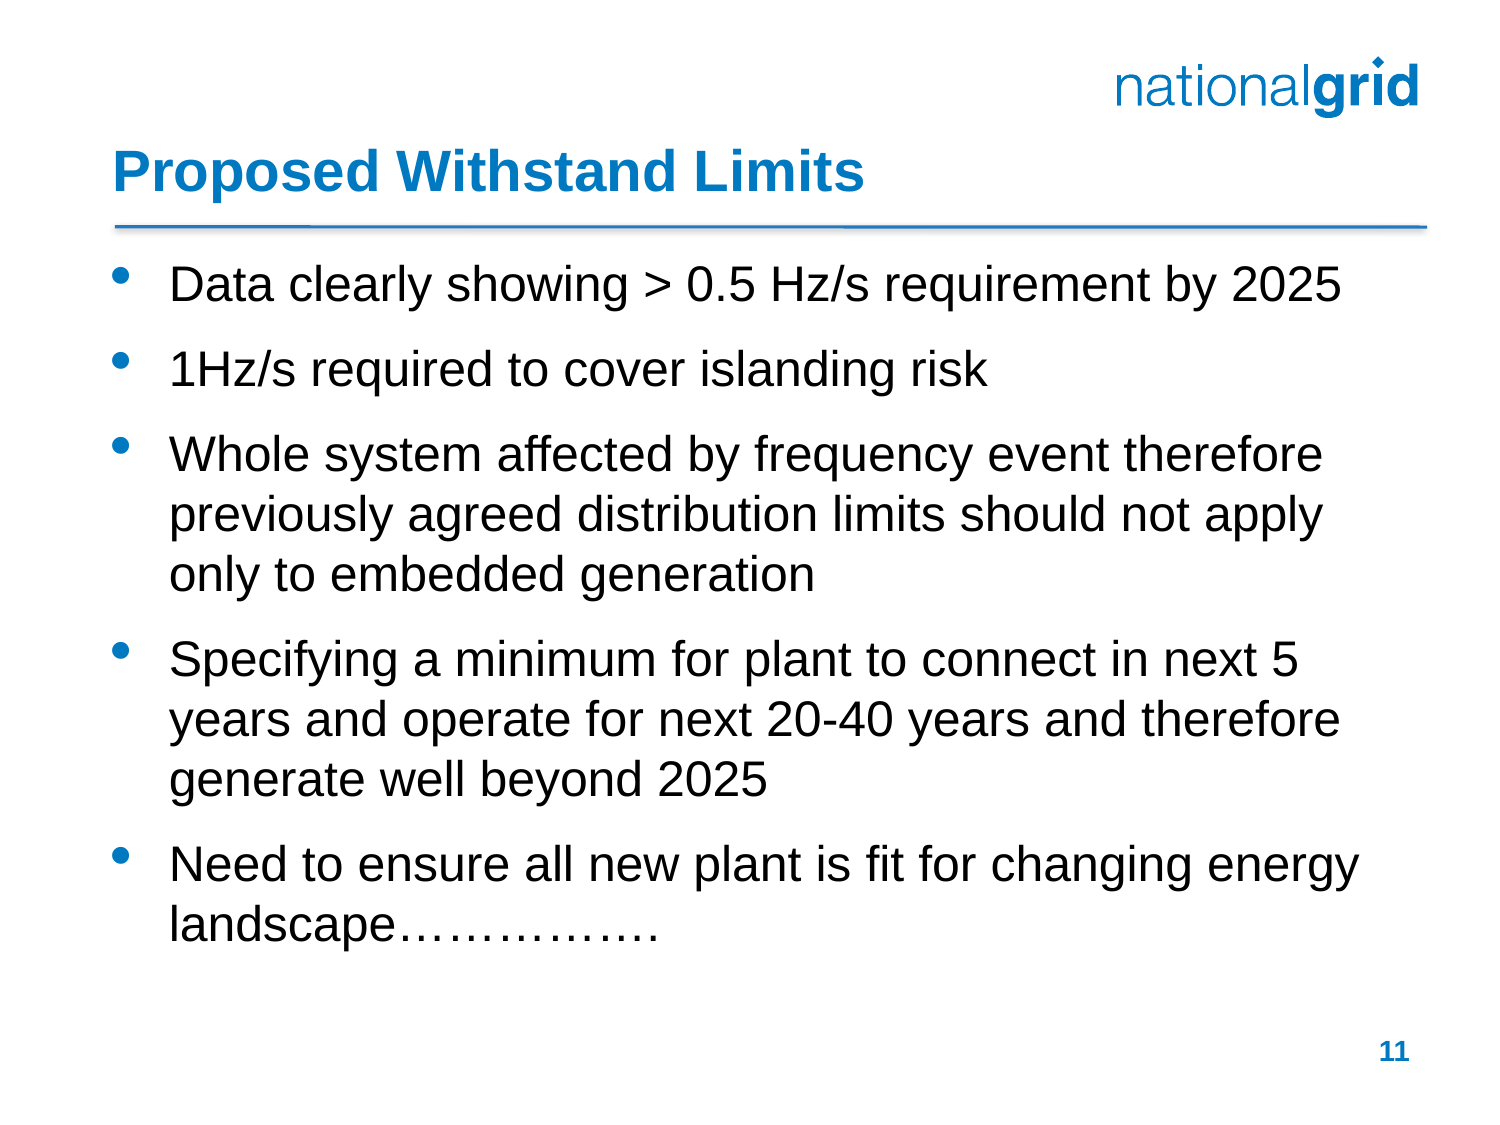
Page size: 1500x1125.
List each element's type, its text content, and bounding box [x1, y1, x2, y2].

slide_number 11 [1074, 1024, 1425, 1103]
list Data clearly showing > 0.5 Hz/s requirement by 2025 1Hz/s required to cover islanding risk Whole system affected by frequency event therefore previously agreed distribution limits should not apply only to embedded generation Specifying a minimum for plant to connect in next 5 years and operate for next 20-40 years and therefore generate well beyond 2025 Need to ensure all new plant is fit for changing energy landscape……………. [97, 243, 1425, 1007]
title Proposed Withstand Limits [97, 125, 1425, 211]
